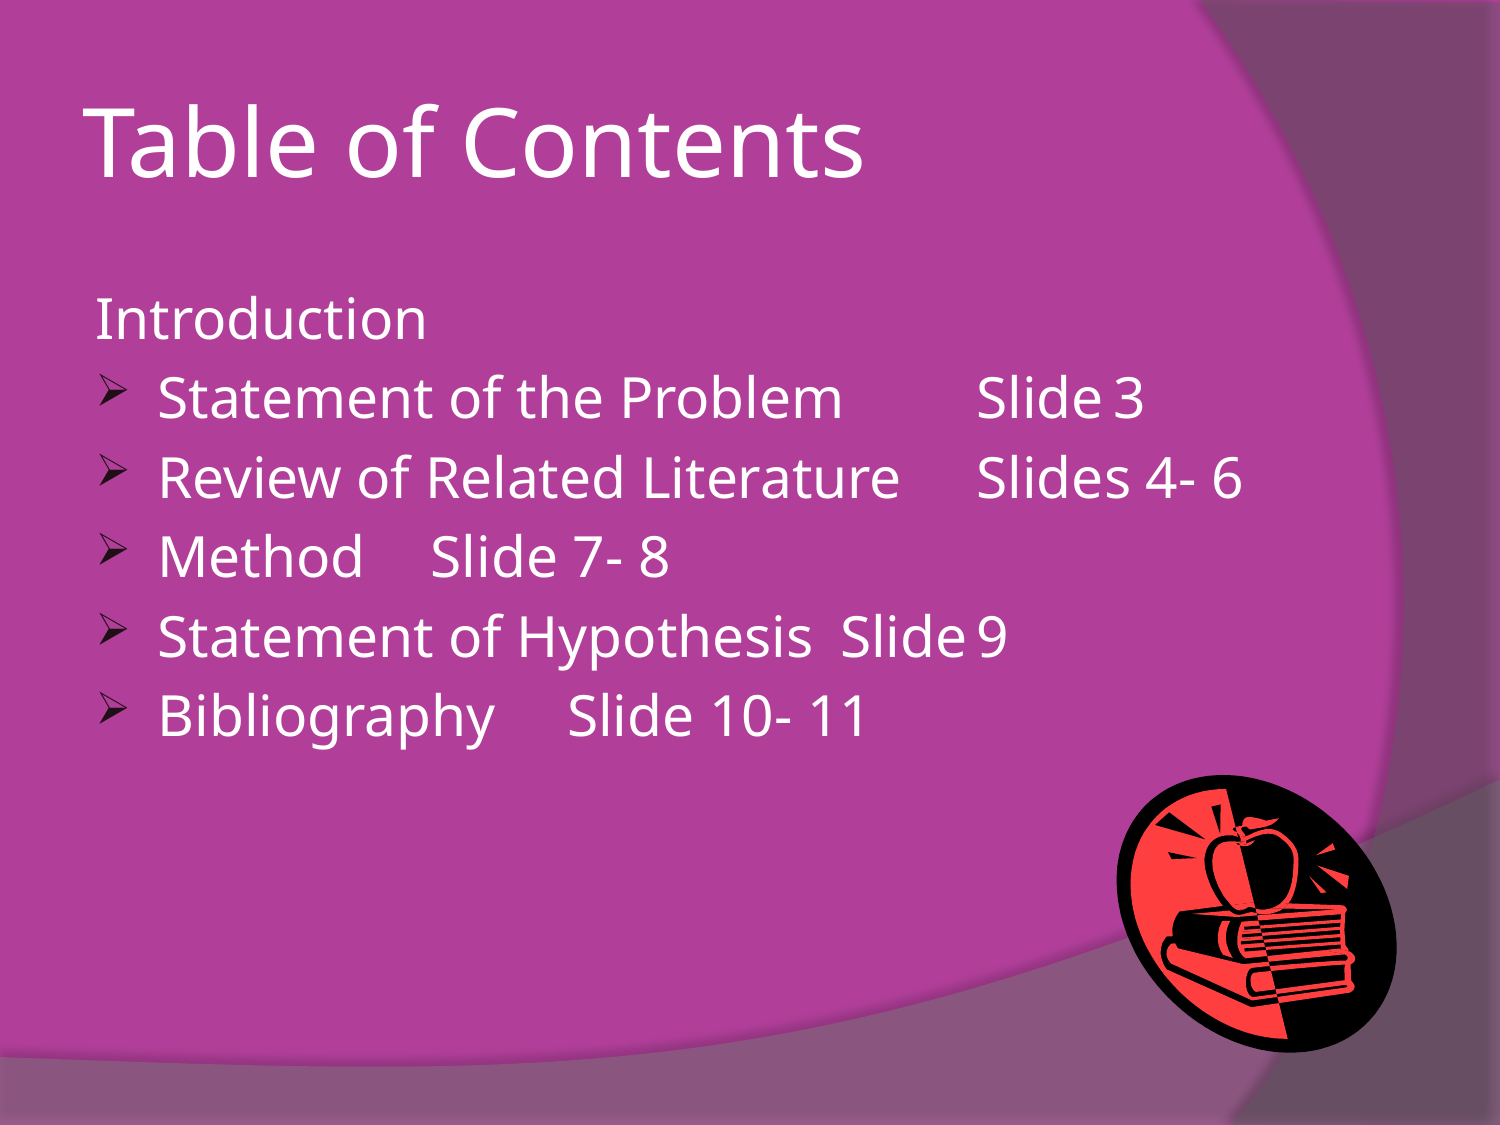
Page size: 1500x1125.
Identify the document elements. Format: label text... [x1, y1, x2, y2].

title Table of Contents [75, 45, 1300, 233]
picture [1112, 774, 1400, 1053]
list Introduction Statement of the Problem Slide 3 Review of Related Literature Slides 4- 6 Method Slide 7- 8 Statement of Hypothesis Slide 9 Bibliography Slide 10- 11 [75, 275, 1375, 763]
